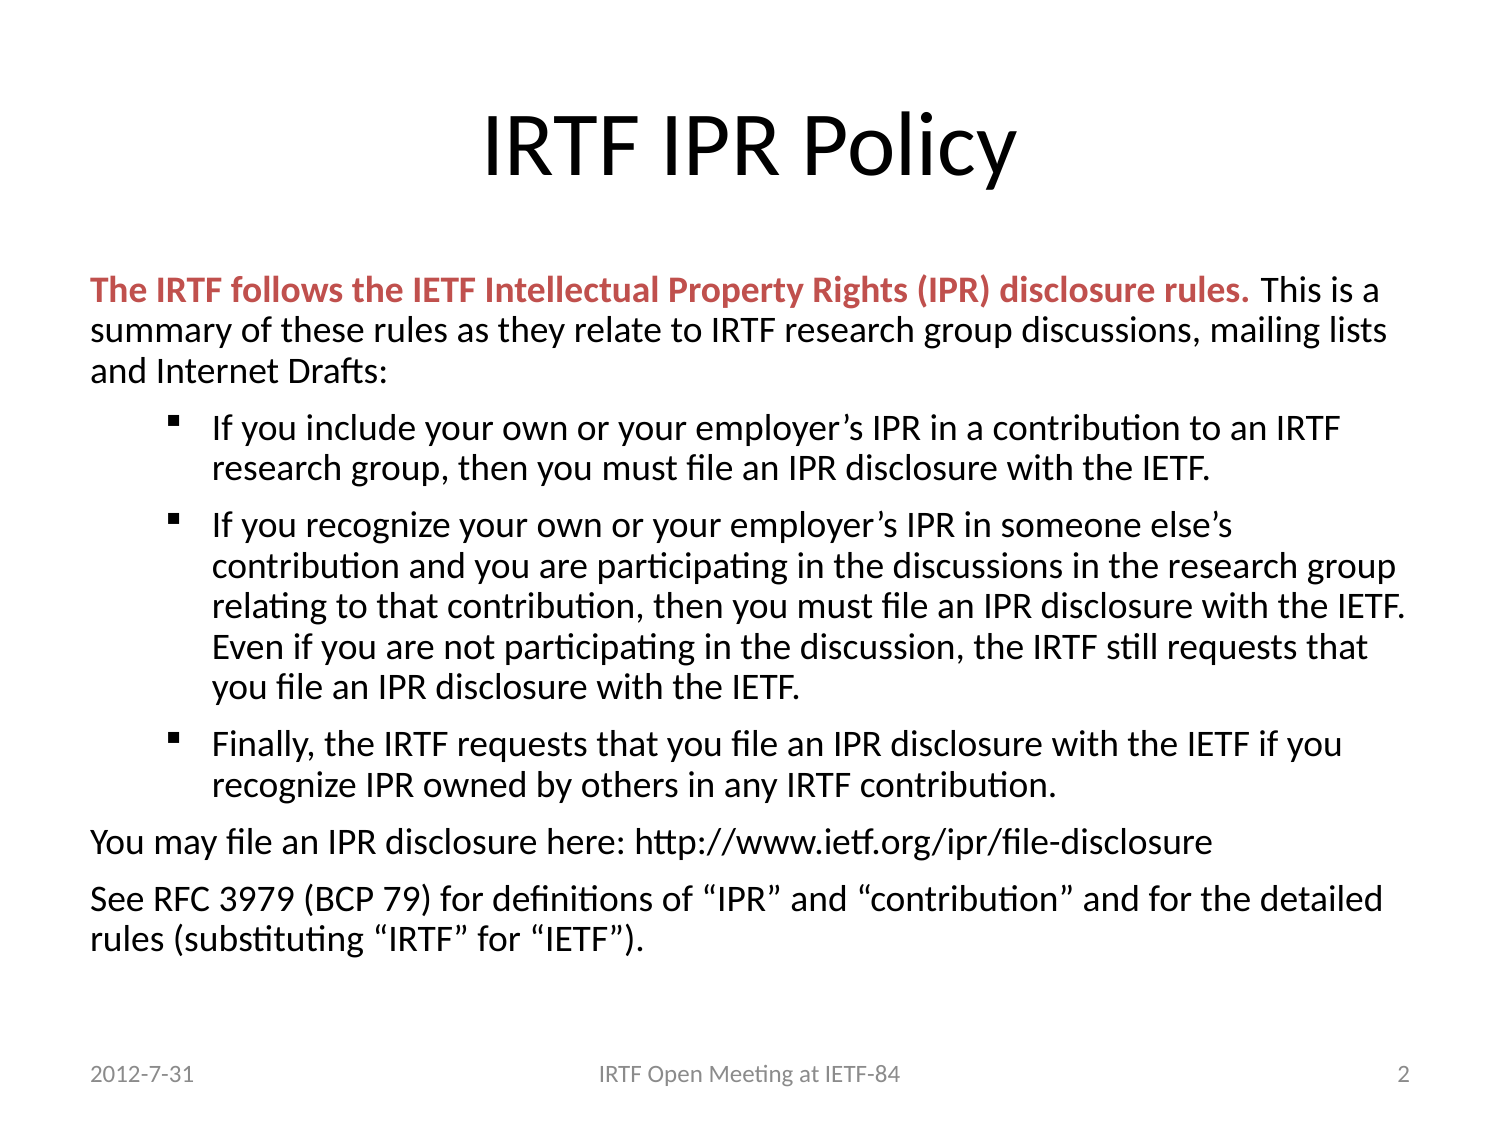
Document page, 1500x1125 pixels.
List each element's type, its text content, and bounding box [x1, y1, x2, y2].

slide_number 2 [1074, 1042, 1425, 1103]
footer IRTF Open Meeting at IETF-84 [512, 1042, 988, 1103]
title IRTF IPR Policy [75, 45, 1425, 233]
list The IRTF follows the IETF Intellectual Property Rights (IPR) disclosure rules. This is a summary of these rules as they relate to IRTF research group discussions, mailing lists and Internet Drafts: If you include your own or your employer’s IPR in a contribution to an IRTF research group, then you must file an IPR disclosure with the IETF. If you recognize your own or your employer’s IPR in someone else’s contribution and you are participating in the discussions in the research group relating to that contribution, then you must file an IPR disclosure with the IETF. Even if you are not participating in the discussion, the IRTF still requests that you file an IPR disclosure with the IETF. Finally, the IRTF requests that you file an IPR disclosure with the IETF if you recognize IPR owned by others in any IRTF contribution. You may file an IPR disclosure here: http://www.ietf.org/ipr/file-disclosure See RFC 3979 (BCP 79) for definitions of “IPR” and “contribution” and for the detailed rules (substituting “IRTF” for “IETF”). [75, 262, 1425, 1005]
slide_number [75, 1042, 425, 1103]
